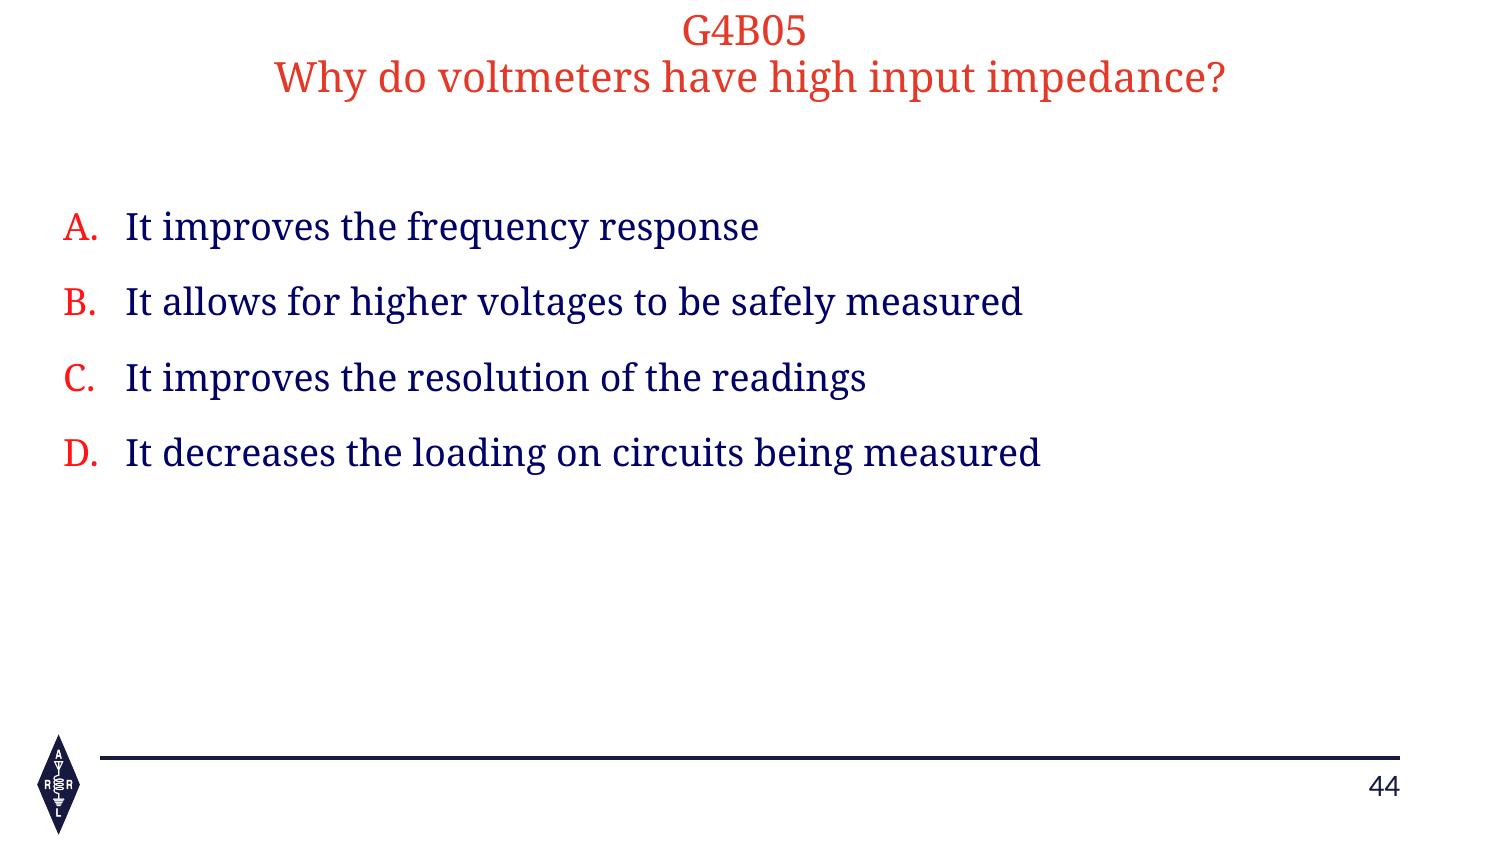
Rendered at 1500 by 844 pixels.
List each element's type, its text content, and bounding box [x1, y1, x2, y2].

text_box G4B05 Why do voltmeters have high input impedance? [0, 0, 1500, 174]
text_box It improves the frequency response It allows for higher voltages to be safely measured It improves the resolution of the readings It decreases the loading on circuits being measured [48, 173, 1424, 718]
picture [37, 734, 80, 835]
slide_number 44 [1302, 761, 1400, 807]
